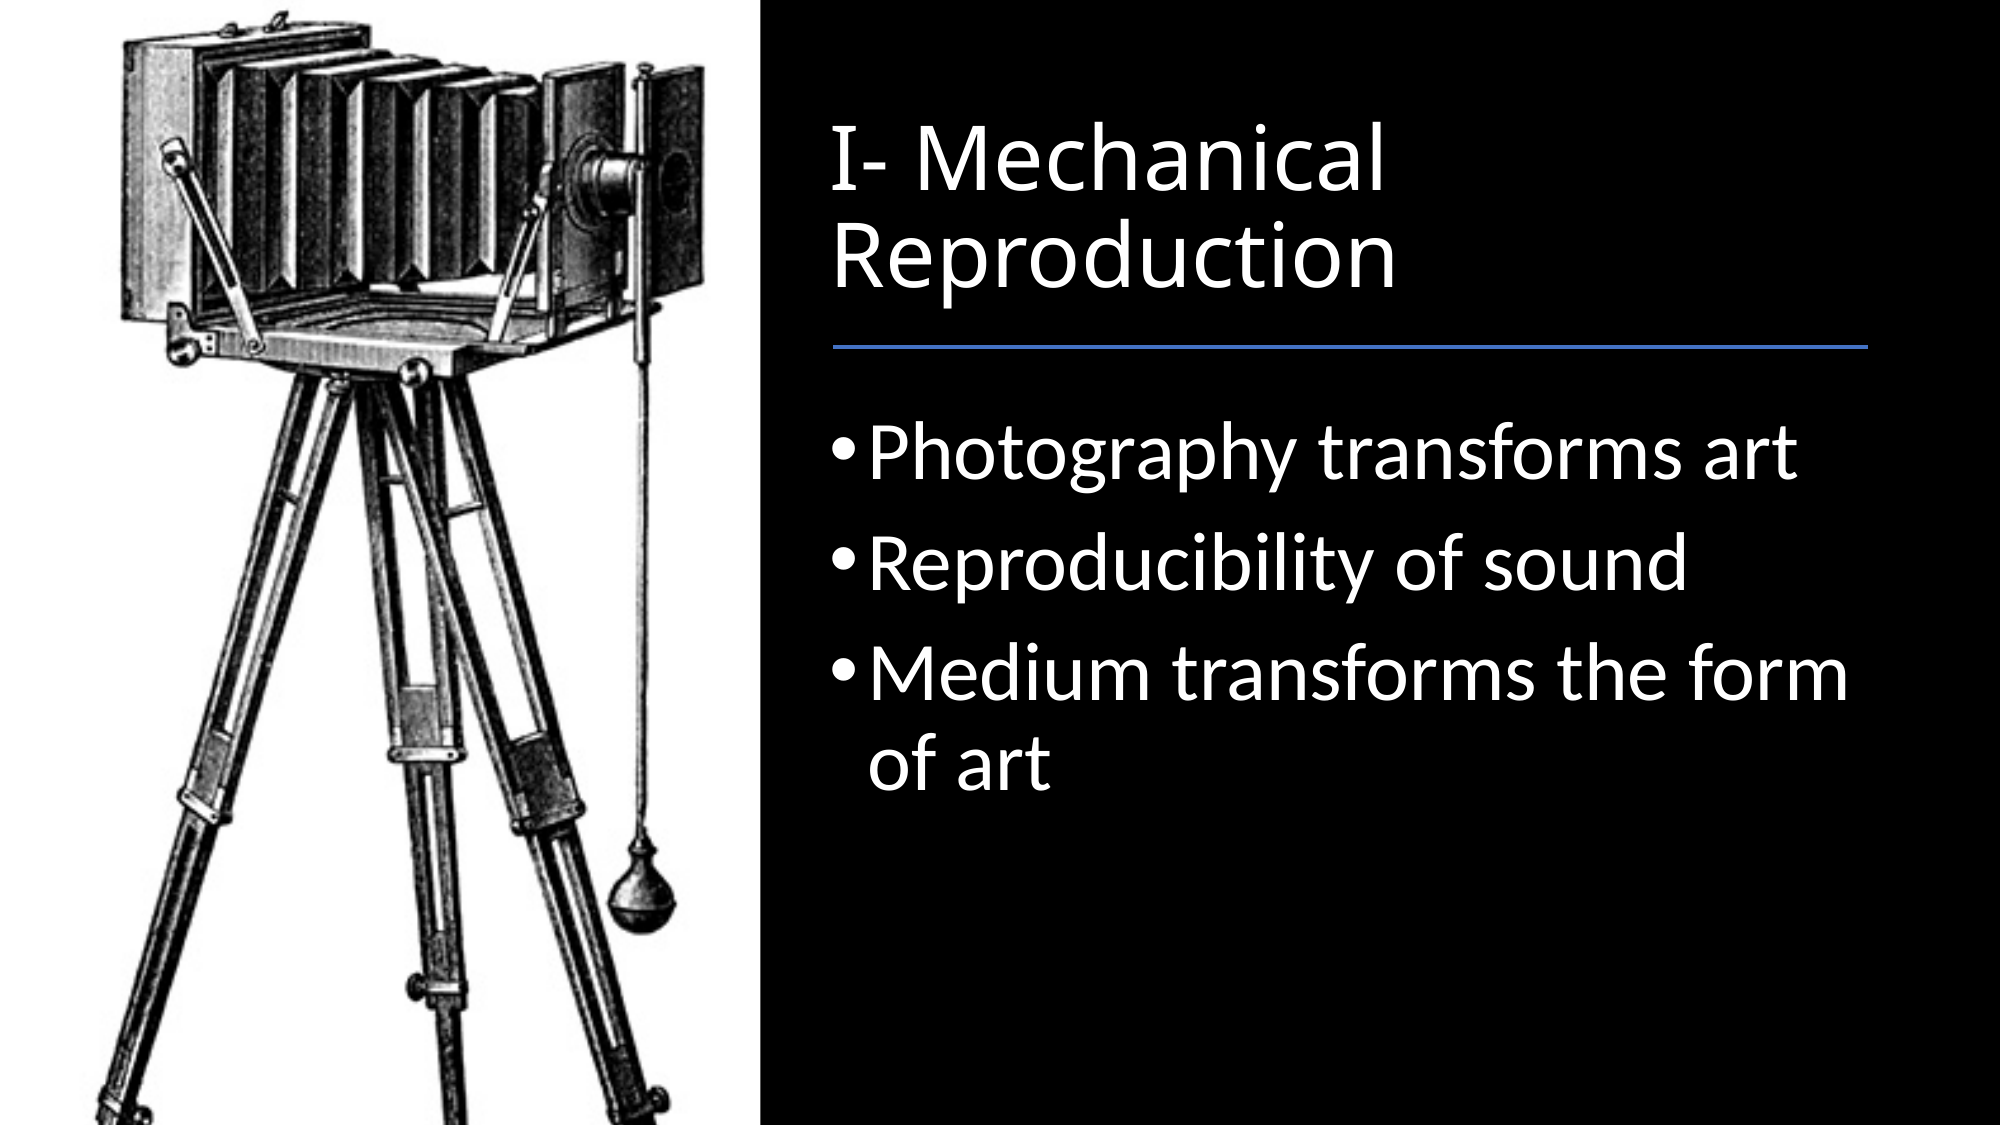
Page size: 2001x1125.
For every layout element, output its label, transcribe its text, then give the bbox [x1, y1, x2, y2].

picture [0, 0, 761, 1125]
list Photography transforms art Reproducibility of sound Medium transforms the form of art [814, 399, 1895, 1021]
title I- Mechanical Reproduction [814, 103, 1895, 315]
